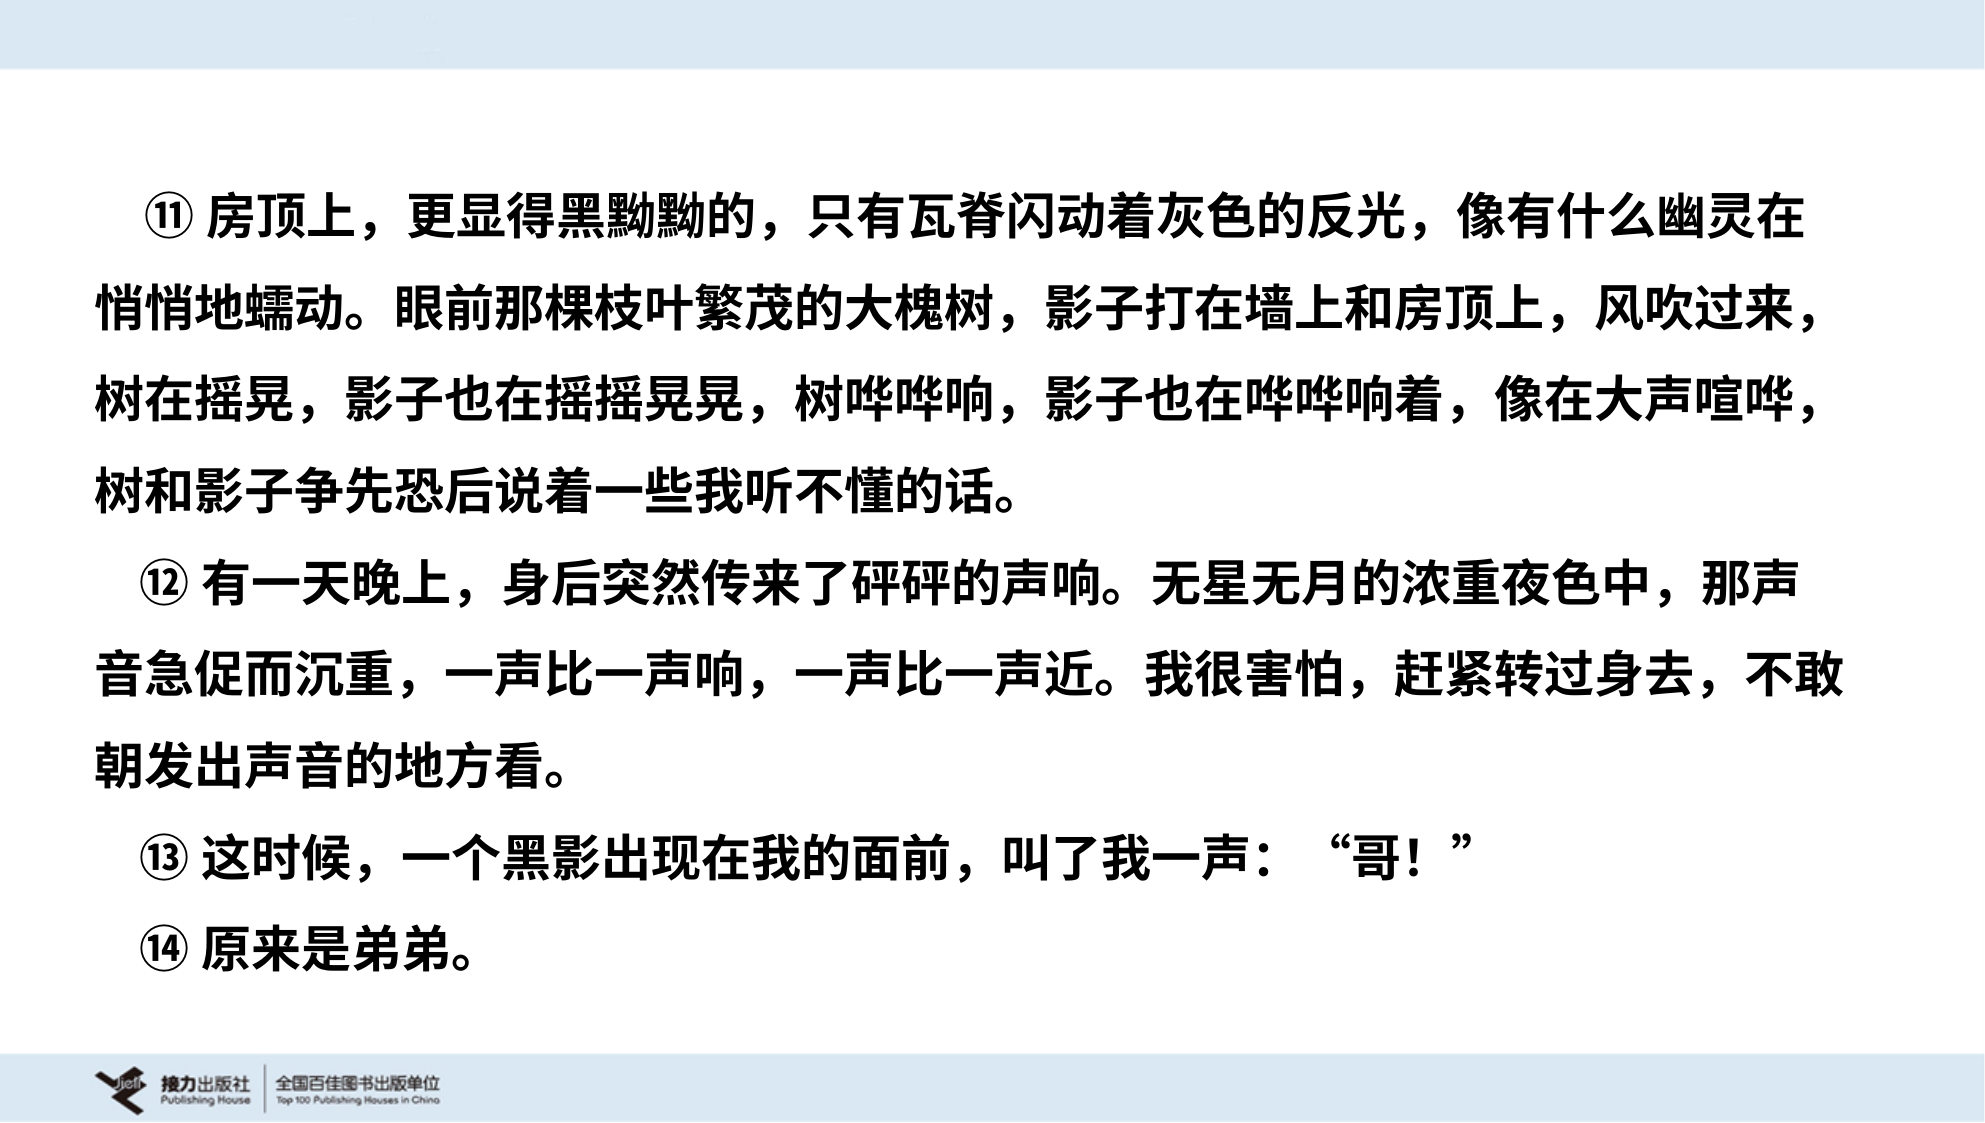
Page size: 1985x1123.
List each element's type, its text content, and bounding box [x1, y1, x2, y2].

text_box ⑪房顶上，更显得黑黝黝的，只有瓦脊闪动着灰色的反光，像有什么幽灵在 悄悄地蠕动。眼前那棵枝叶繁茂的大槐树，影子打在墙上和房顶上，风吹过来， 树在摇晃，影子也在摇摇晃晃，树哗哗响，影子也在哗哗响着，像在大声喧哗， 树和影子争先恐后说着一些我听不懂的话。 ⑫有一天晚上，身后突然传来了砰砰的声响。无星无月的浓重夜色中，那声 音急促而沉重，一声比一声响，一声比一声近。我很害怕，赶紧转过身去，不敢 朝发出声音的地方看。 ⑬这时候，一个黑影出现在我的面前，叫了我一声：“哥！” ⑭原来是弟弟。 [94, 152, 1892, 978]
picture [0, 0, 1985, 1122]
